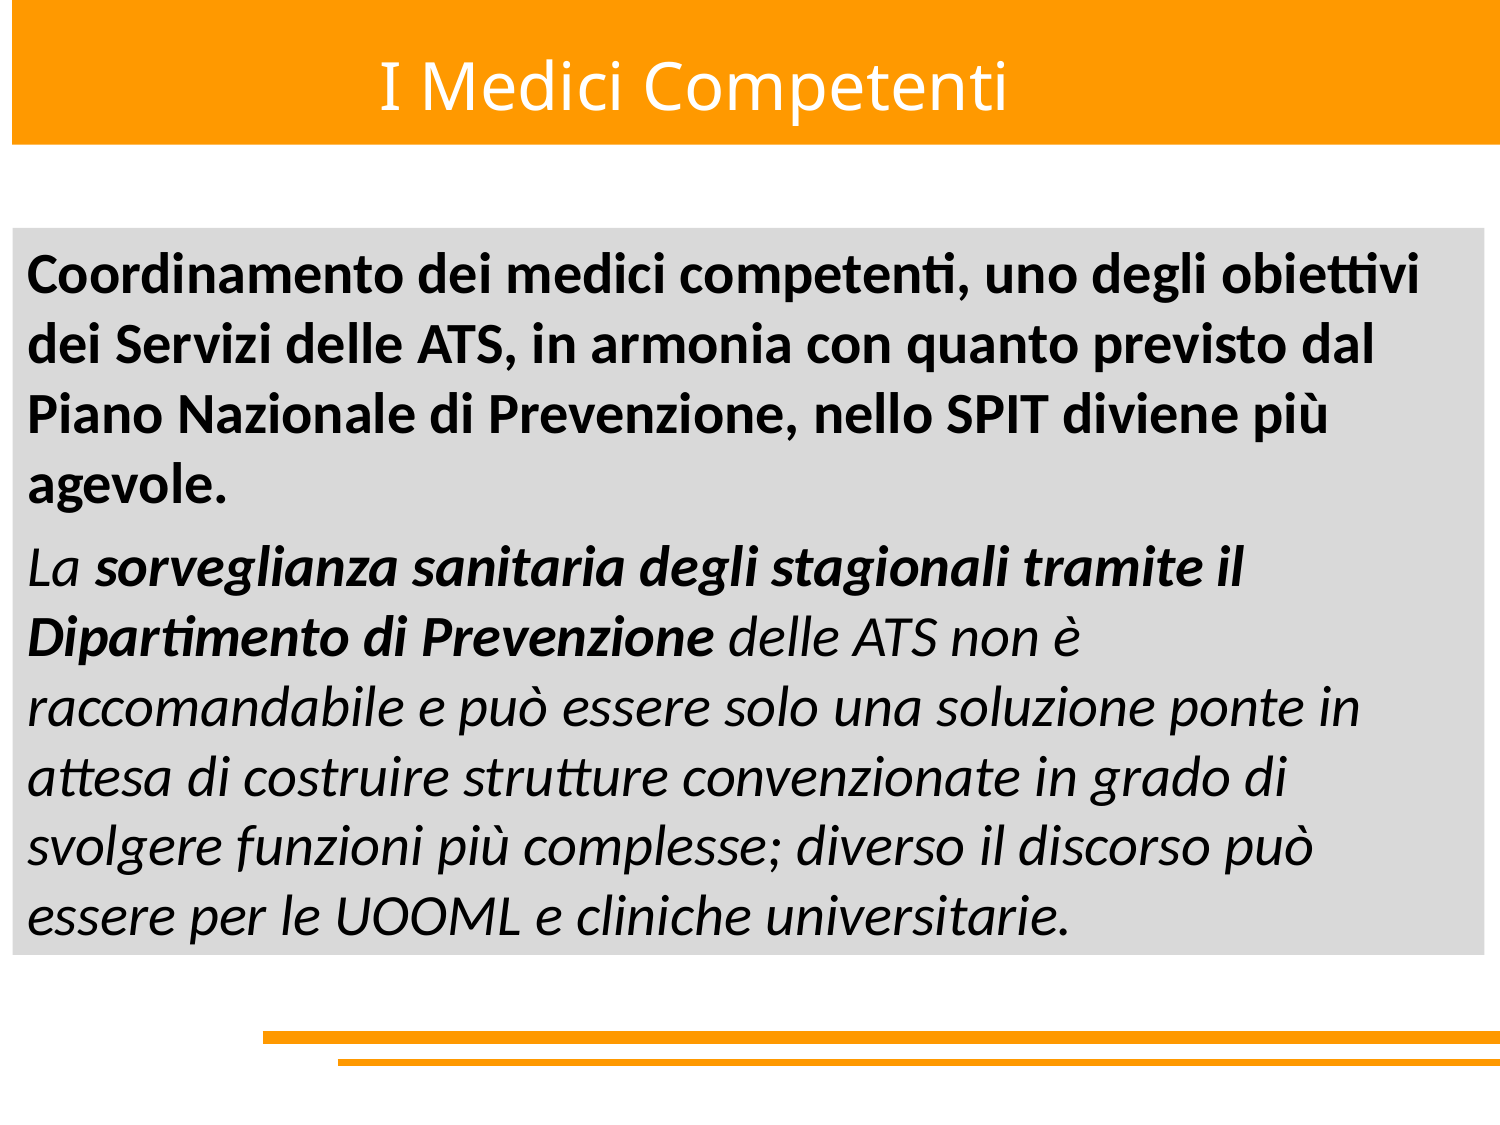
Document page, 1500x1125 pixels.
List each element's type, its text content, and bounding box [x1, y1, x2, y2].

text_box I Medici Competenti [27, 42, 1363, 125]
text_box [12, 0, 1500, 145]
text_box Coordinamento dei medici competenti, uno degli obiettivi dei Servizi delle ATS, in armonia con quanto previsto dal Piano Nazionale di Prevenzione, nello SPIT diviene più agevole. La sorveglianza sanitaria degli stagionali tramite il Dipartimento di Prevenzione delle ATS non è raccomandabile e può essere solo una soluzione ponte in attesa di costruire strutture convenzionate in grado di svolgere funzioni più complesse; diverso il discorso può essere per le UOOML e cliniche universitarie. [12, 227, 1485, 955]
